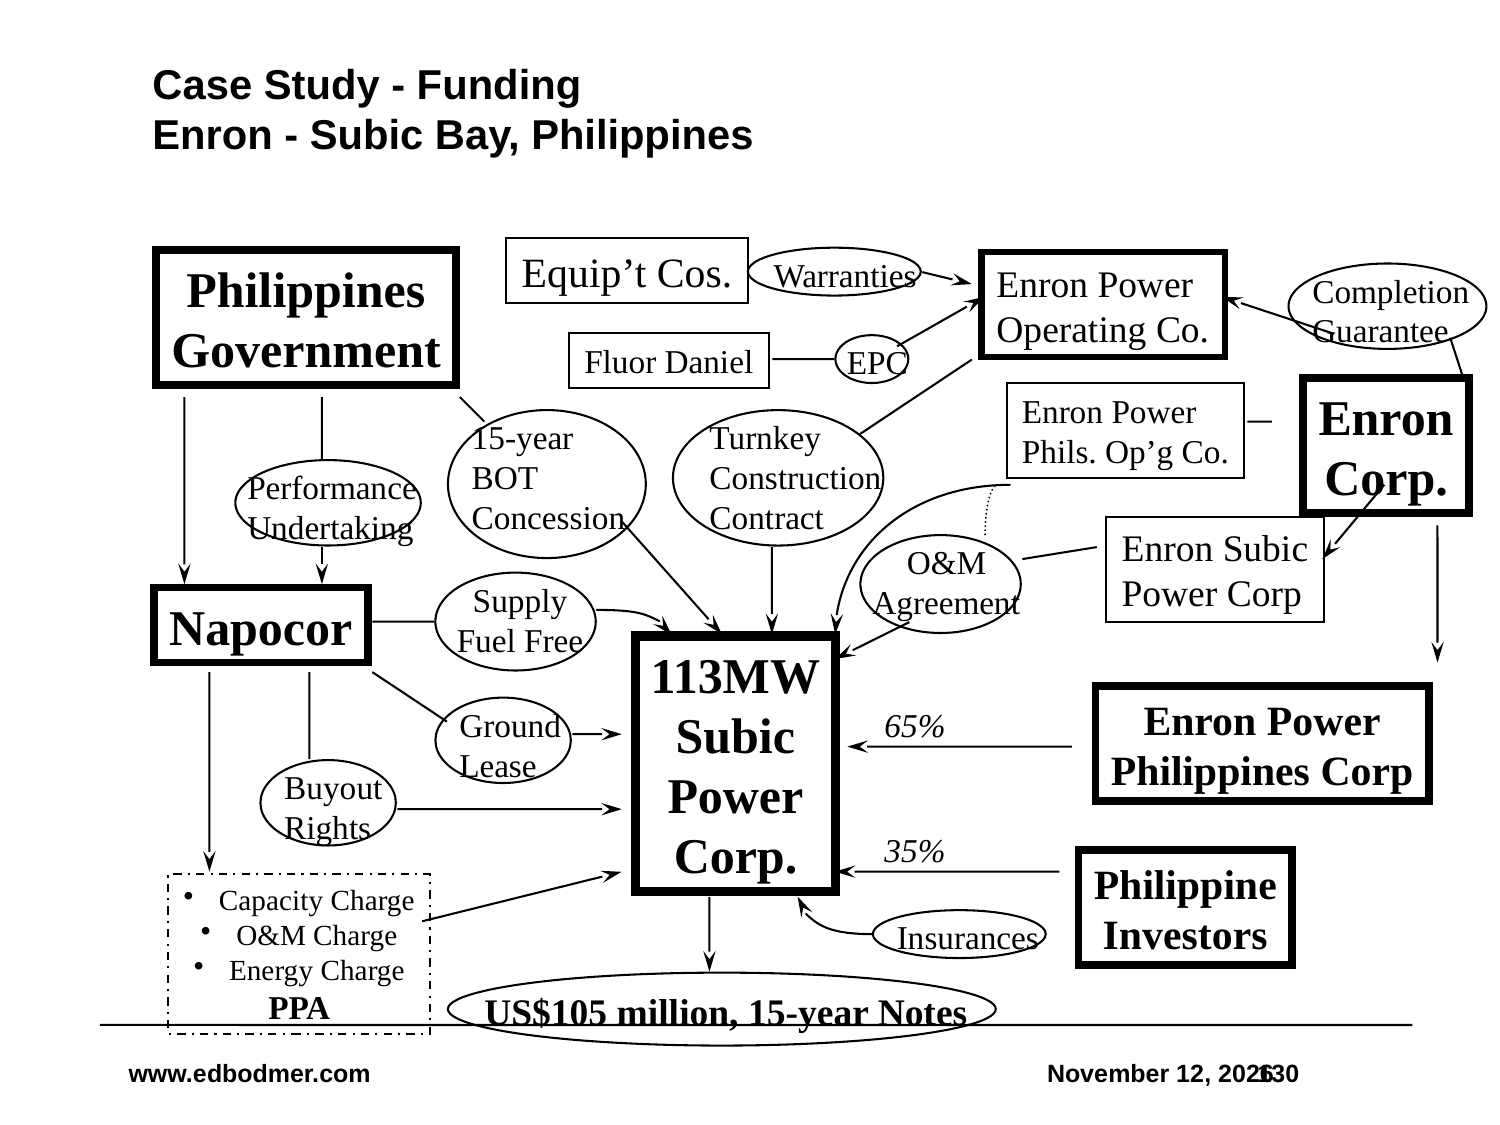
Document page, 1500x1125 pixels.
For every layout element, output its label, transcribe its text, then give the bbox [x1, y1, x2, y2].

text_box Enron Power Philippines Corp [1095, 685, 1429, 801]
text_box [985, 484, 998, 535]
text_box [1322, 539, 1341, 560]
text_box [315, 563, 329, 585]
text_box [260, 760, 396, 846]
text_box US$105 million, 15-year Notes [868, 1021, 983, 1041]
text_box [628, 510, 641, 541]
text_box Supply Fuel Free [550, 629, 599, 667]
text_box [447, 972, 996, 1046]
text_box [447, 410, 646, 559]
text_box O&M Agreement [857, 533, 877, 558]
text_box [835, 335, 909, 384]
text_box US$105 million, 15-year Notes [469, 980, 546, 994]
text_box Buyout Rights [269, 758, 398, 854]
text_box Ground Lease [444, 696, 577, 792]
text_box [963, 296, 985, 313]
text_box [1010, 559, 1021, 608]
text_box [873, 910, 1046, 959]
text_box Equip’t Cos. [506, 237, 748, 304]
text_box [1431, 641, 1444, 663]
text_box Capacity Charge O&M Charge Energy Charge PPA [168, 874, 431, 1034]
title Case Study - Funding Enron - Subic Bay, Philippines [137, 49, 1301, 176]
text_box [1288, 263, 1487, 349]
text_box [435, 697, 571, 784]
text_box O&M Agreement [1010, 533, 1036, 629]
text_box 15-year BOT Concession [456, 408, 641, 459]
text_box Philippines Government [156, 249, 457, 385]
text_box 113MW Subic Power Corp. [635, 636, 836, 892]
text_box [747, 247, 921, 296]
text_box Philippine Investors [1078, 849, 1292, 966]
text_box Enron Power Phils. Op’g Co. [1006, 382, 1245, 478]
text_box Enron Corp. [1303, 378, 1469, 514]
text_box US$105 million, 15-year Notes [897, 980, 983, 997]
text_box [834, 865, 856, 878]
text_box Completion Guarantee [1297, 316, 1485, 358]
text_box [703, 614, 722, 635]
text_box [600, 870, 622, 883]
text_box [596, 609, 672, 635]
text_box [672, 410, 884, 546]
text_box [178, 563, 191, 585]
text_box 65% [869, 696, 961, 752]
text_box [703, 950, 716, 972]
text_box Enron Subic Power Corp [1106, 516, 1324, 622]
text_box [235, 460, 421, 546]
text_box [830, 484, 1011, 635]
text_box [847, 740, 869, 753]
text_box 15-year BOT Concession [456, 515, 487, 544]
text_box [601, 727, 622, 741]
text_box Supply Fuel Free [441, 641, 481, 667]
text_box Supply Fuel Free [441, 571, 599, 614]
text_box Warranties [758, 246, 933, 302]
text_box [950, 273, 972, 286]
text_box Napocor [154, 587, 368, 663]
text_box [765, 613, 779, 635]
text_box [203, 850, 216, 872]
text_box EPC [831, 333, 924, 389]
text_box US$105 million, 15-year Notes [469, 1024, 576, 1041]
text_box 15-year BOT Concession [607, 529, 640, 544]
text_box Insurances [881, 908, 1055, 964]
text_box [834, 644, 857, 660]
text_box Fluor Daniel [569, 332, 769, 388]
text_box Enron Power Operating Co. [981, 252, 1225, 358]
text_box [797, 896, 873, 935]
text_box Turnkey Construction Contract [694, 408, 898, 544]
text_box [435, 572, 596, 671]
text_box Completion Guarantee [1297, 262, 1485, 296]
text_box 35% [869, 821, 961, 877]
text_box [1222, 296, 1244, 310]
text_box [601, 802, 622, 816]
text_box Performance Undertaking [232, 458, 433, 554]
